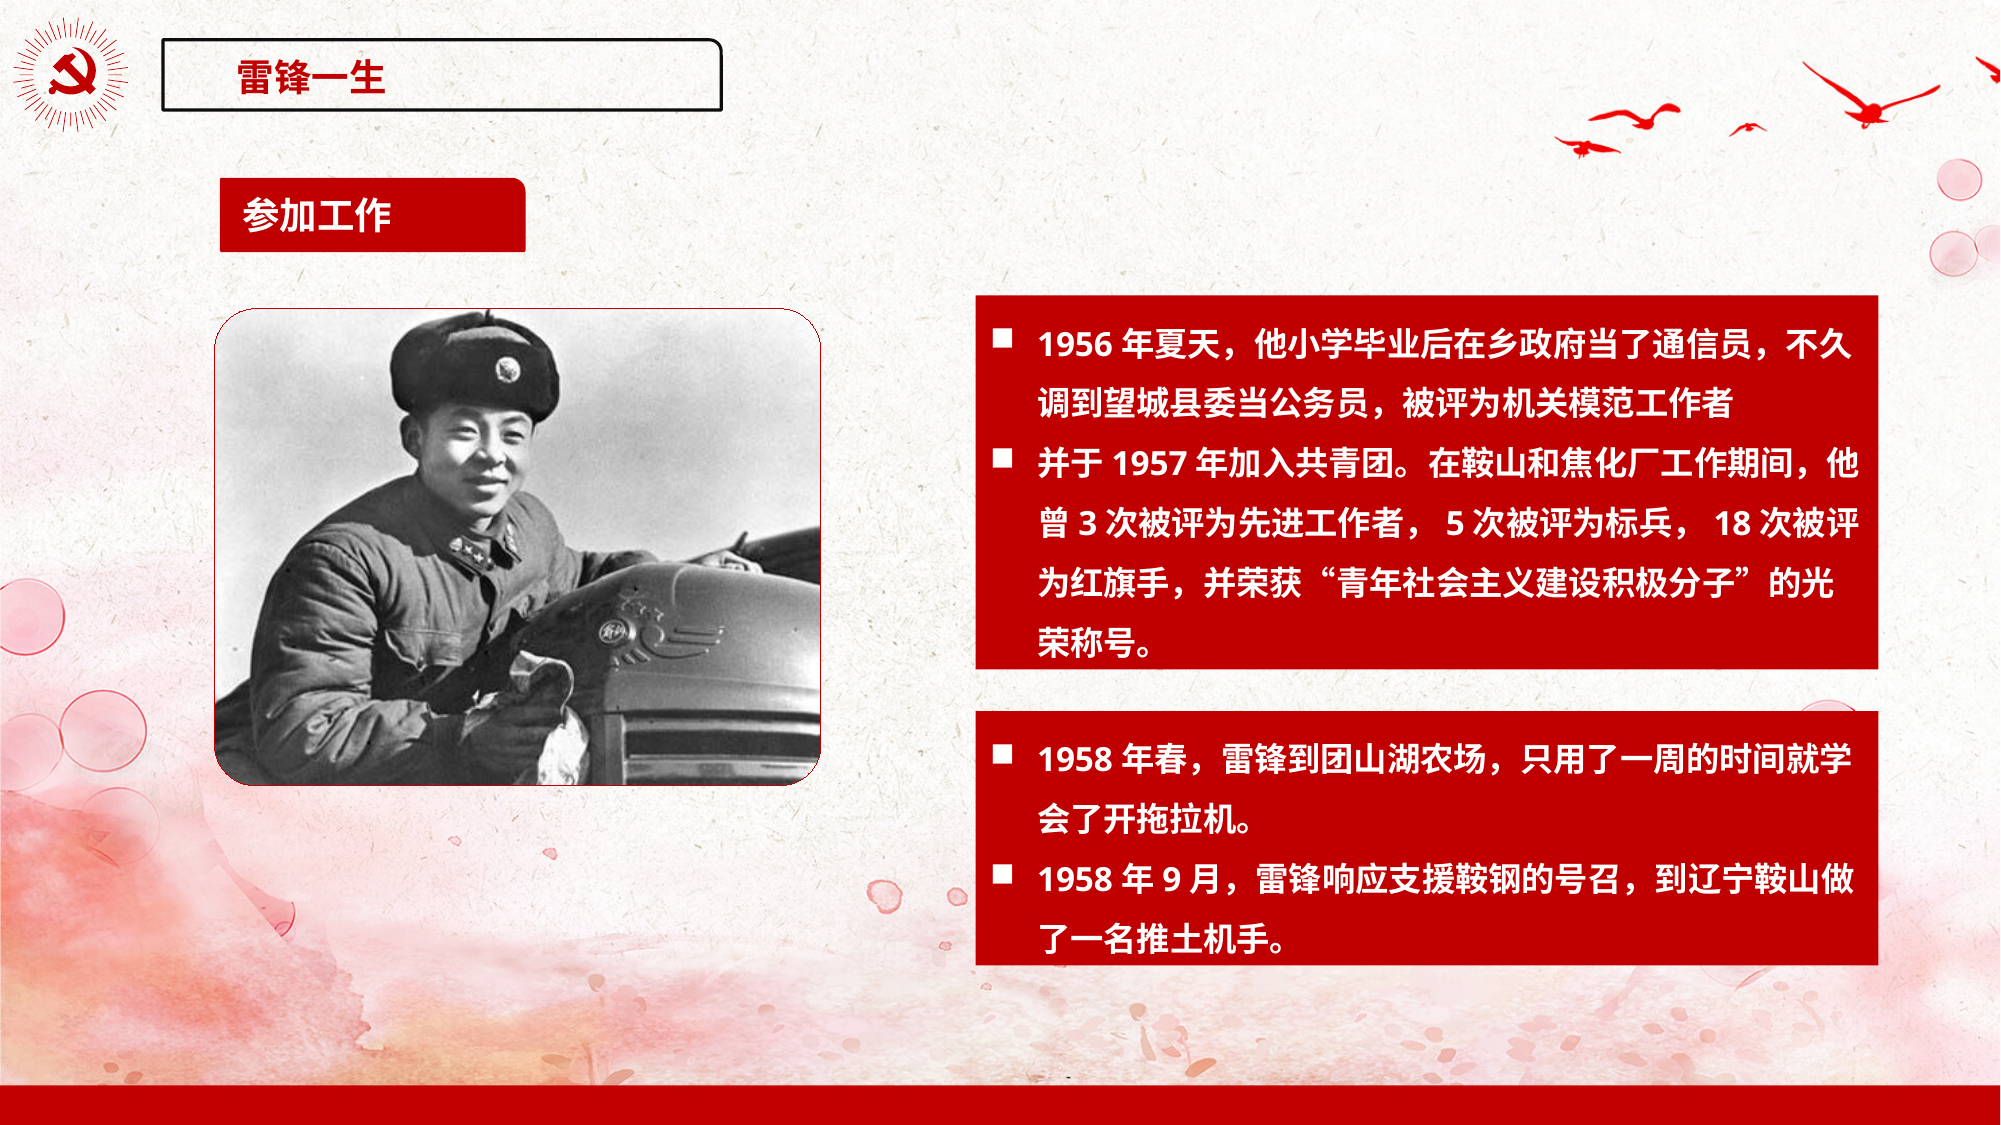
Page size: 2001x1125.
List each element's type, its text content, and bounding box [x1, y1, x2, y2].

text_box 1956年夏天，他小学毕业后在乡政府当了通信员，不久调到望城县委当公务员，被评为机关模范工作者 并于1957年加入共青团。在鞍山和焦化厂工作期间，他曾3次被评为先进工作者，5次被评为标兵，18次被评为红旗手，并荣获“青年社会主义建设积极分子”的光荣称号。 [975, 295, 1879, 670]
text_box 1958年春，雷锋到团山湖农场，只用了一周的时间就学会了开拖拉机。 1958年9月，雷锋响应支援鞍钢的号召，到辽宁鞍山做了一名推土机手。 [975, 711, 1879, 966]
picture [0, 0, 2001, 1125]
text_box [13, 17, 722, 133]
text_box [221, 179, 524, 251]
